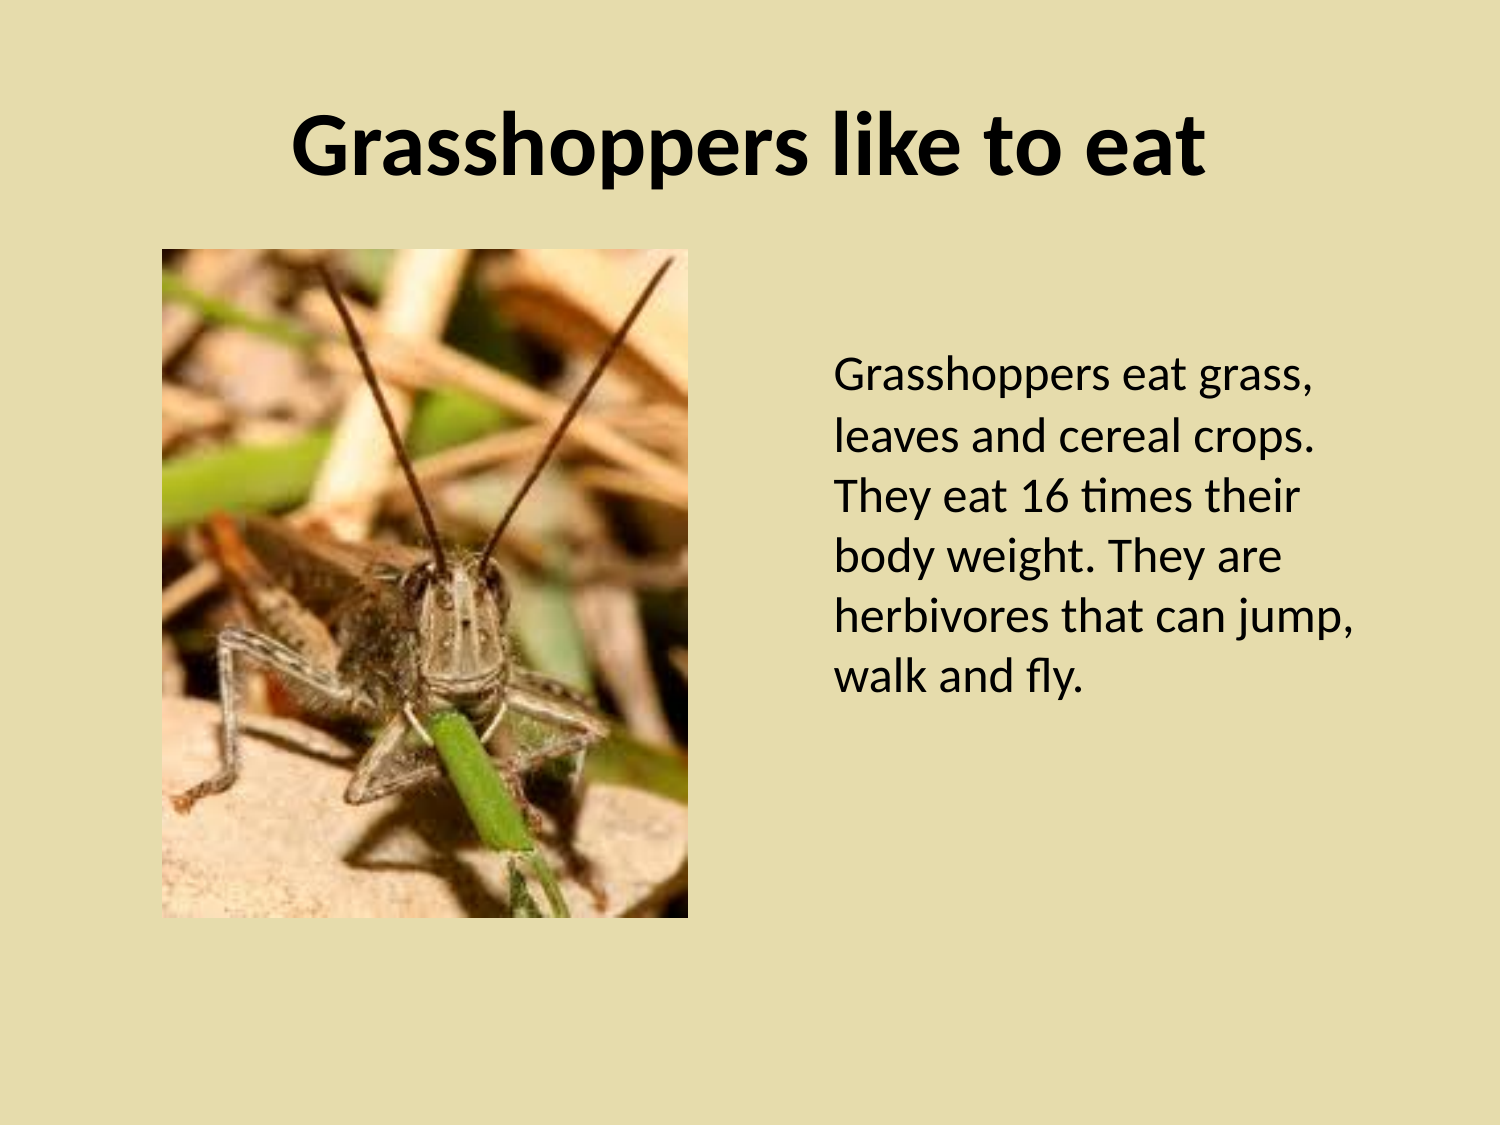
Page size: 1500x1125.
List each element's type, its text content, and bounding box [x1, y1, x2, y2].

picture [162, 249, 688, 918]
list Grasshoppers eat grass, leaves and cereal crops. They eat 16 times their body weight. They are herbivores that can jump, walk and fly. [762, 324, 1425, 1068]
title Grasshoppers like to eat [75, 45, 1425, 233]
